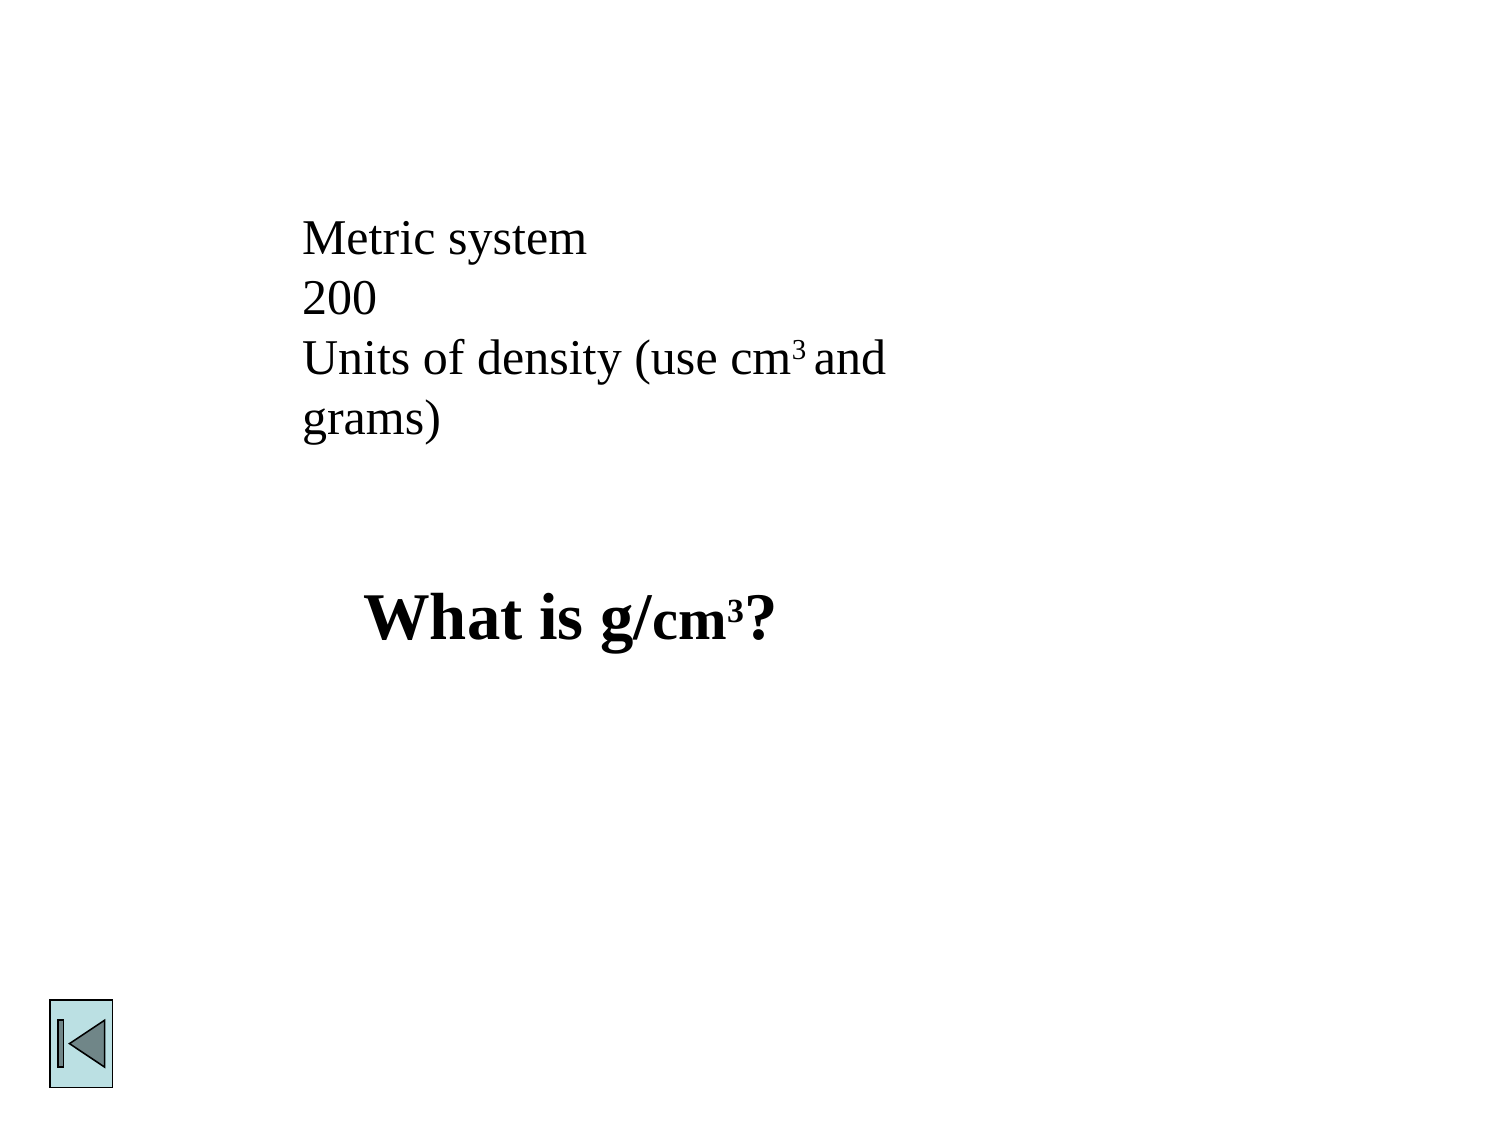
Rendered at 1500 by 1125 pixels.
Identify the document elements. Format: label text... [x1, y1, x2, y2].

text_box What is g/cm3? [348, 565, 793, 661]
text_box Metric system 200 Units of density (use cm3 and grams) [287, 196, 975, 452]
